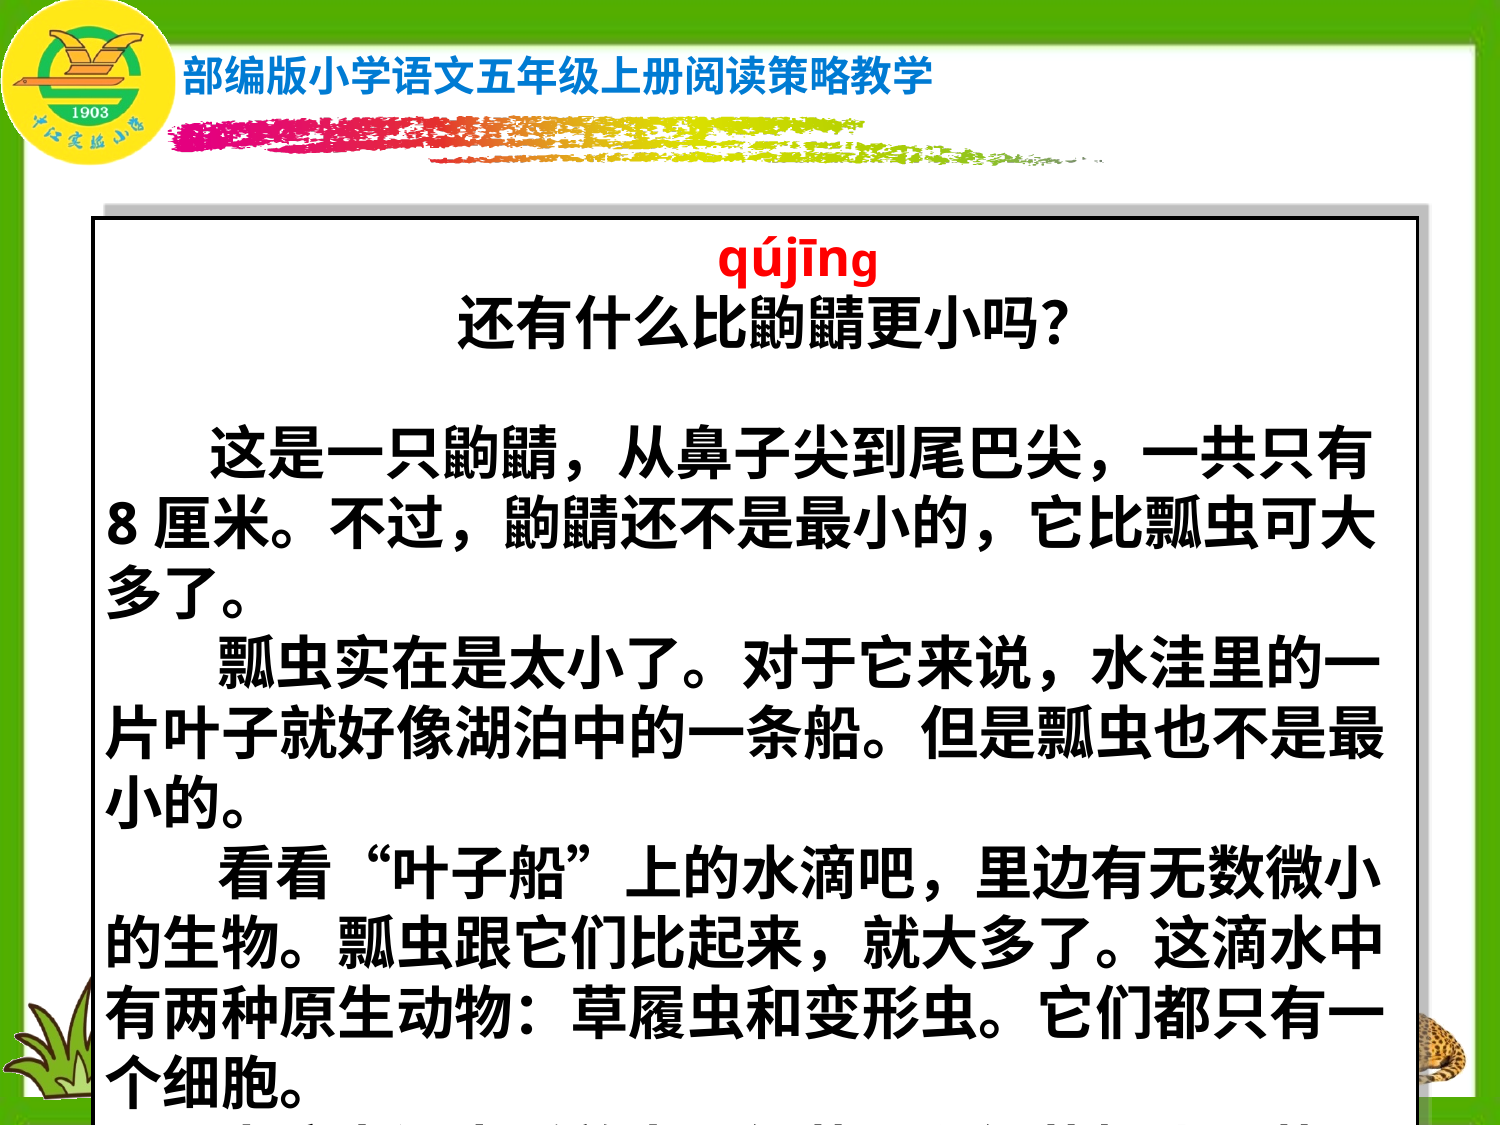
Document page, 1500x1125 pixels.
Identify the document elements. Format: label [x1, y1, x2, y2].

text_box [0, 0, 1500, 1125]
picture [0, 903, 169, 1125]
